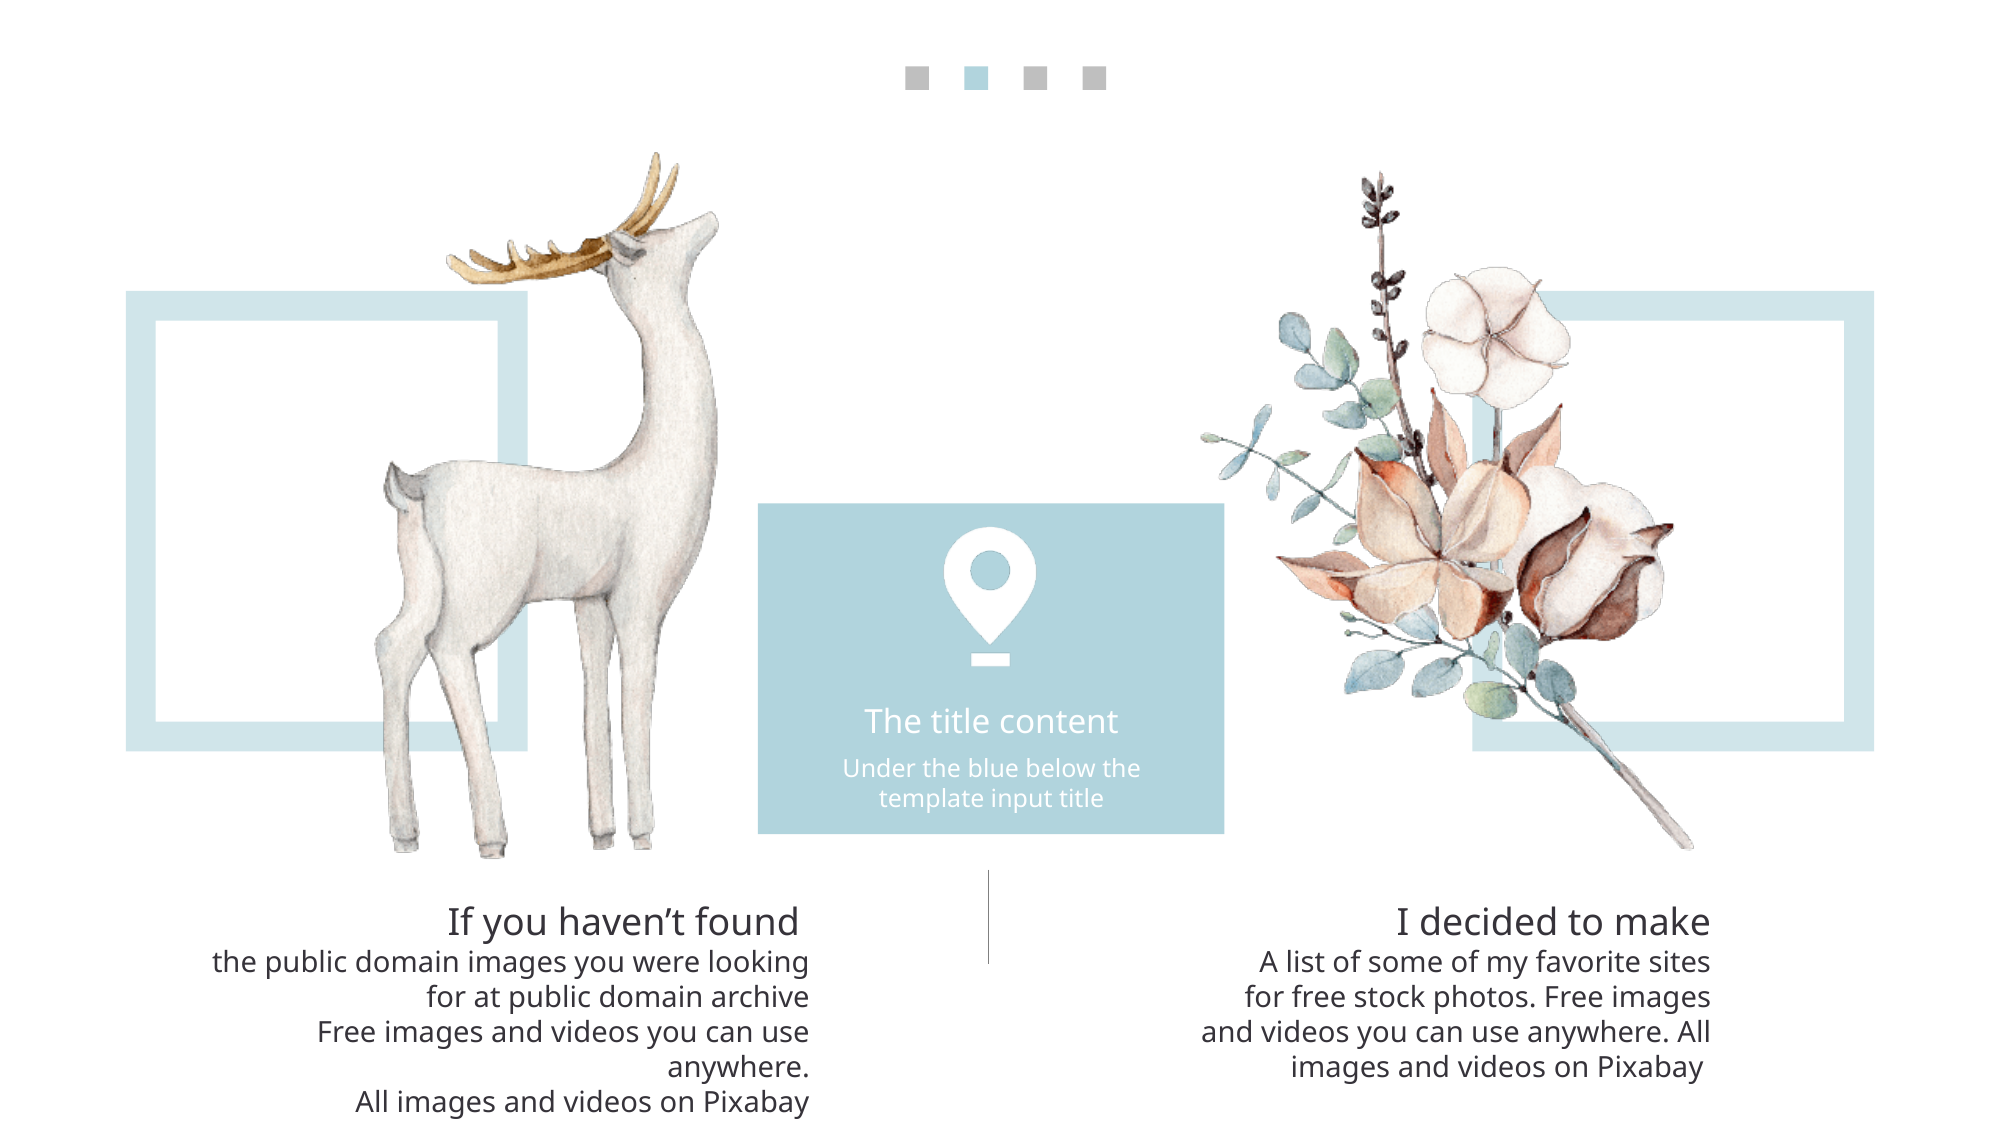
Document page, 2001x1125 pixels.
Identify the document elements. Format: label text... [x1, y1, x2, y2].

text_box Under the blue below the template input title [798, 745, 1170, 821]
text_box [125, 290, 359, 753]
text_box I decided to make A list of some of my favorite sites for free stock photos. Free images and videos you can use anywhere. All images and videos on Pixabay [1170, 891, 1727, 1091]
picture [1170, 144, 1722, 863]
text_box [1082, 65, 1107, 91]
text_box [963, 65, 989, 91]
text_box [1023, 65, 1048, 91]
text_box [757, 502, 1170, 835]
picture [909, 514, 1074, 679]
text_box [1722, 290, 1875, 753]
text_box [904, 65, 930, 91]
picture [359, 137, 733, 870]
text_box The title content [849, 692, 1134, 745]
text_box If you haven’t found the public domain images you were looking for at public domain archive Free images and videos you can use anywhere. All images and videos on Pixabay [196, 891, 825, 1125]
